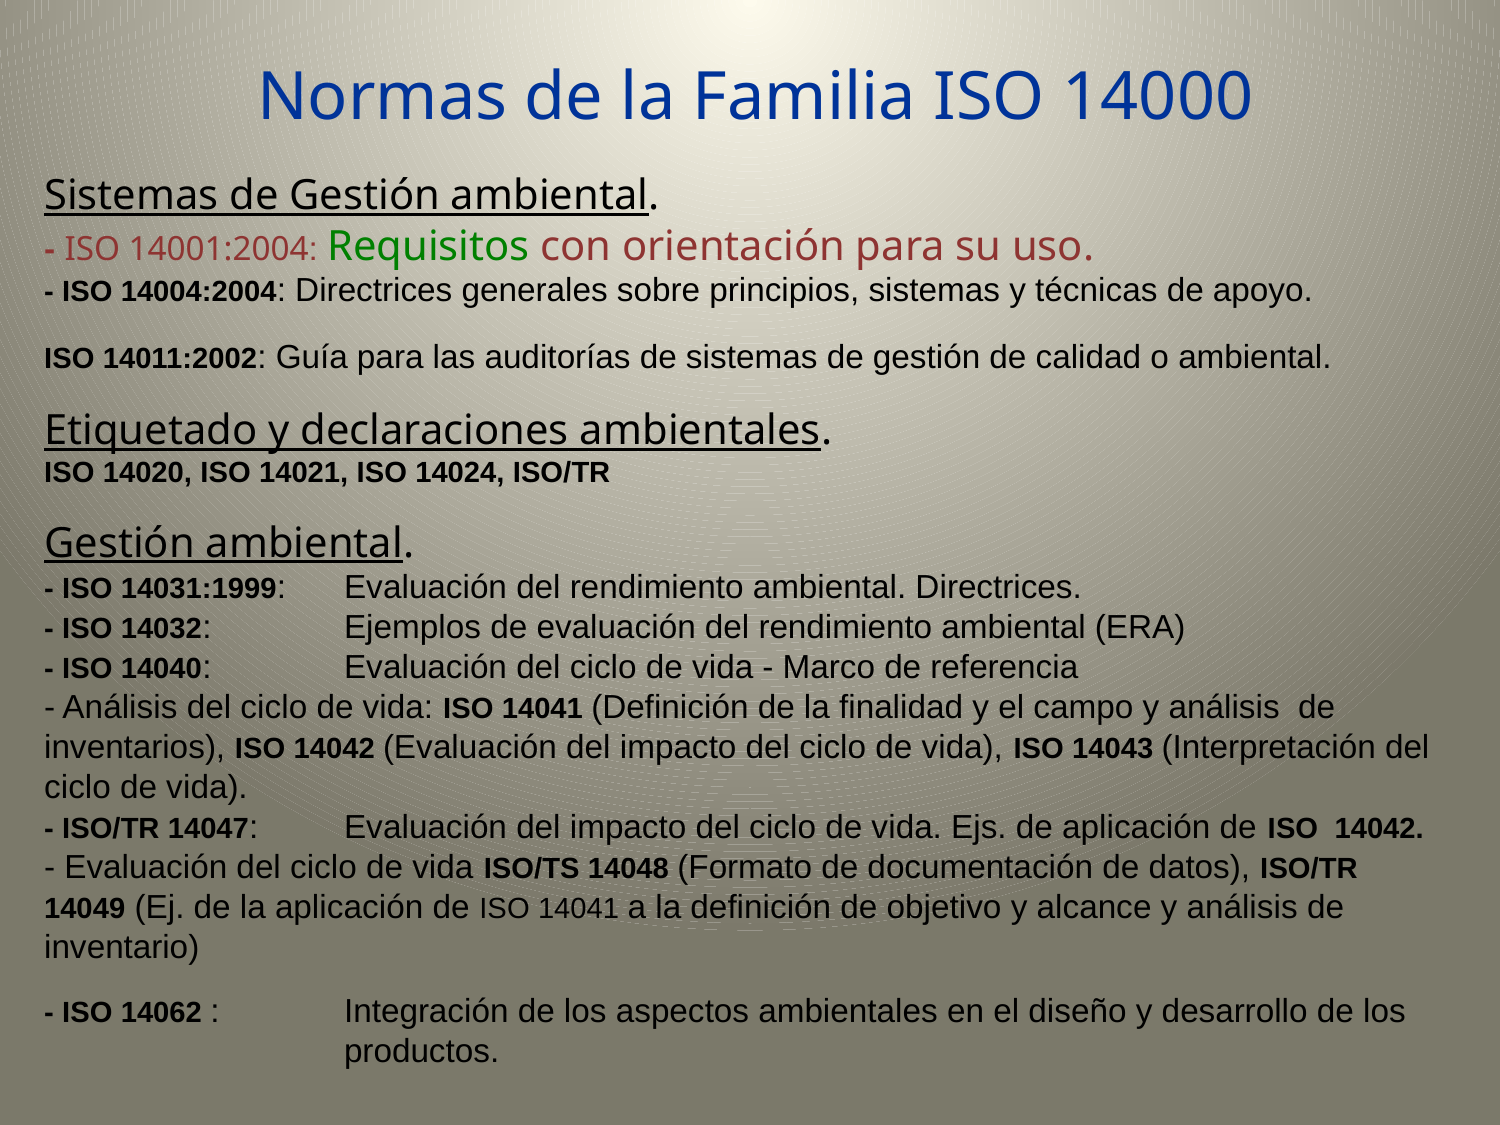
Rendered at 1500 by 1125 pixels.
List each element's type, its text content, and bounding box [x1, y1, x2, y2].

title Normas de la Familia ISO 14000 [41, 30, 1472, 156]
text_box Sistemas de Gestión ambiental. - ISO 14001:2004: Requisitos con orientación para su uso. - ISO 14004:2004: Directrices generales sobre principios, sistemas y técnicas de apoyo. ISO 14011:2002: Guía para las auditorías de sistemas de gestión de calidad o ambiental. Etiquetado y declaraciones ambientales. ISO 14020, ISO 14021, ISO 14024, ISO/TR Gestión ambiental. - ISO 14031:1999: Evaluación del rendimiento ambiental. Directrices. - ISO 14032: Ejemplos de evaluación del rendimiento ambiental (ERA) - ISO 14040: Evaluación del ciclo de vida - Marco de referencia - Análisis del ciclo de vida: ISO 14041 (Definición de la finalidad y el campo y análisis de inventarios), ISO 14042 (Evaluación del impacto del ciclo de vida), ISO 14043 (Interpretación del ciclo de vida). - ISO/TR 14047: Evaluación del impacto del ciclo de vida. Ejs. de aplicación de ISO 14042. - Evaluación del ciclo de vida ISO/TS 14048 (Formato de documentación de datos), ISO/TR 14049 (Ej. de la aplicación de ISO 14041 a la definición de objetivo y alcance y análisis de inventario) - ISO 14062 : Integración de los aspectos ambientales en el diseño y desarrollo de los productos. [29, 160, 1459, 1059]
